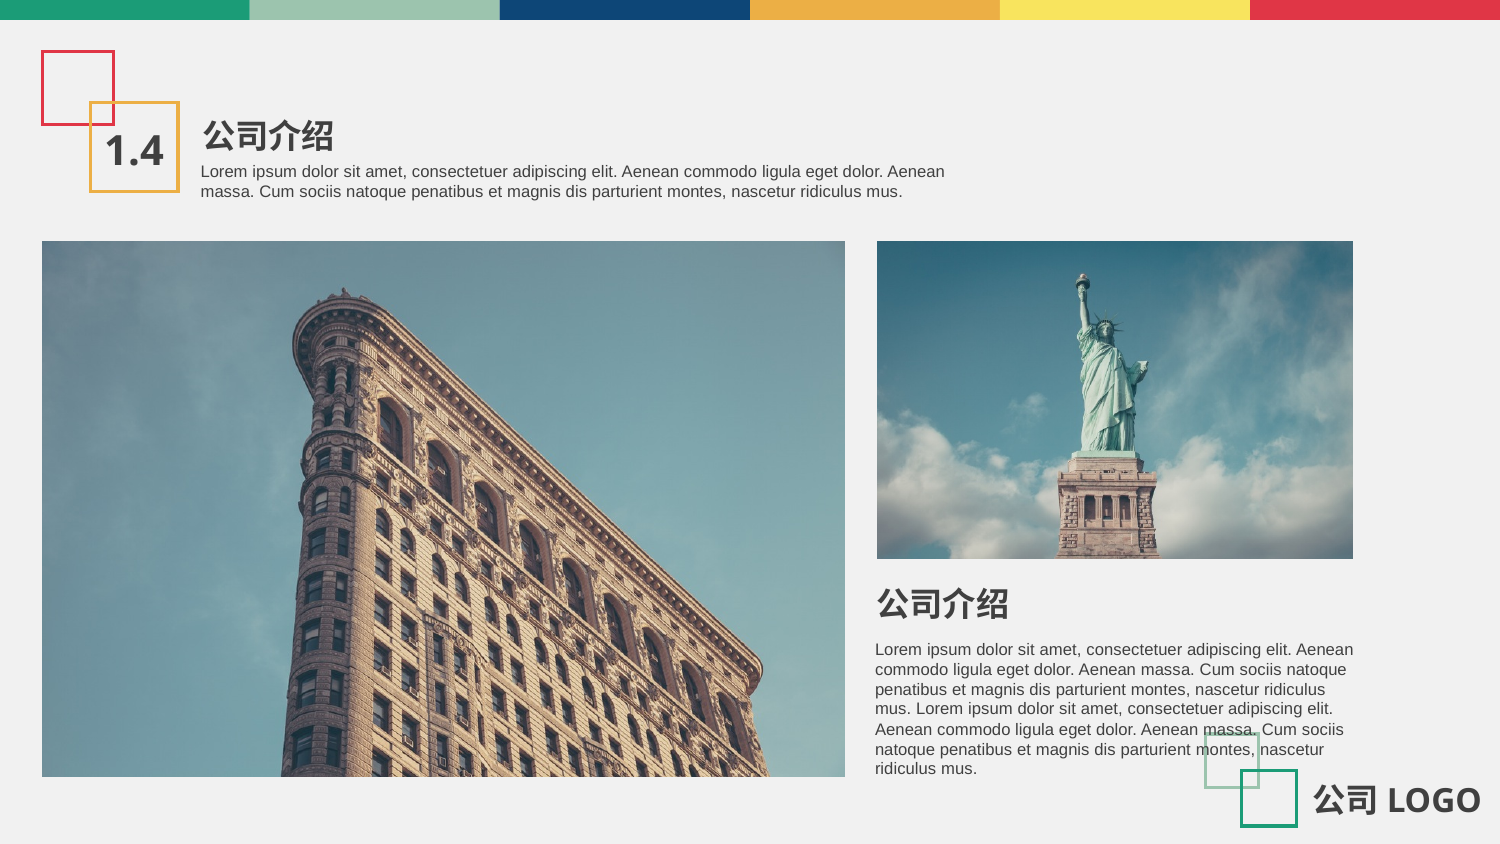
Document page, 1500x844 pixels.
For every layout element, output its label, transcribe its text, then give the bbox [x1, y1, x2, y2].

text_box Lorem ipsum dolor sit amet, consectetuer adipiscing elit. Aenean commodo ligula eget dolor. Aenean massa. Cum sociis natoque penatibus et magnis dis parturient montes, nascetur ridiculus mus. [185, 153, 972, 209]
text_box Lorem ipsum dolor sit amet, consectetuer adipiscing elit. Aenean commodo ligula eget dolor. Aenean massa. Cum sociis natoque penatibus et magnis dis parturient montes, nascetur ridiculus mus. Lorem ipsum dolor sit amet, consectetuer adipiscing elit. Aenean commodo ligula eget dolor. Aenean massa. Cum sociis natoque penatibus et magnis dis parturient montes, nascetur ridiculus mus. [860, 631, 1372, 806]
picture [41, 241, 846, 778]
text_box 公司介绍 [861, 576, 1025, 631]
picture [877, 241, 1353, 559]
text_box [41, 51, 179, 192]
text_box 公司介绍 [187, 108, 351, 153]
